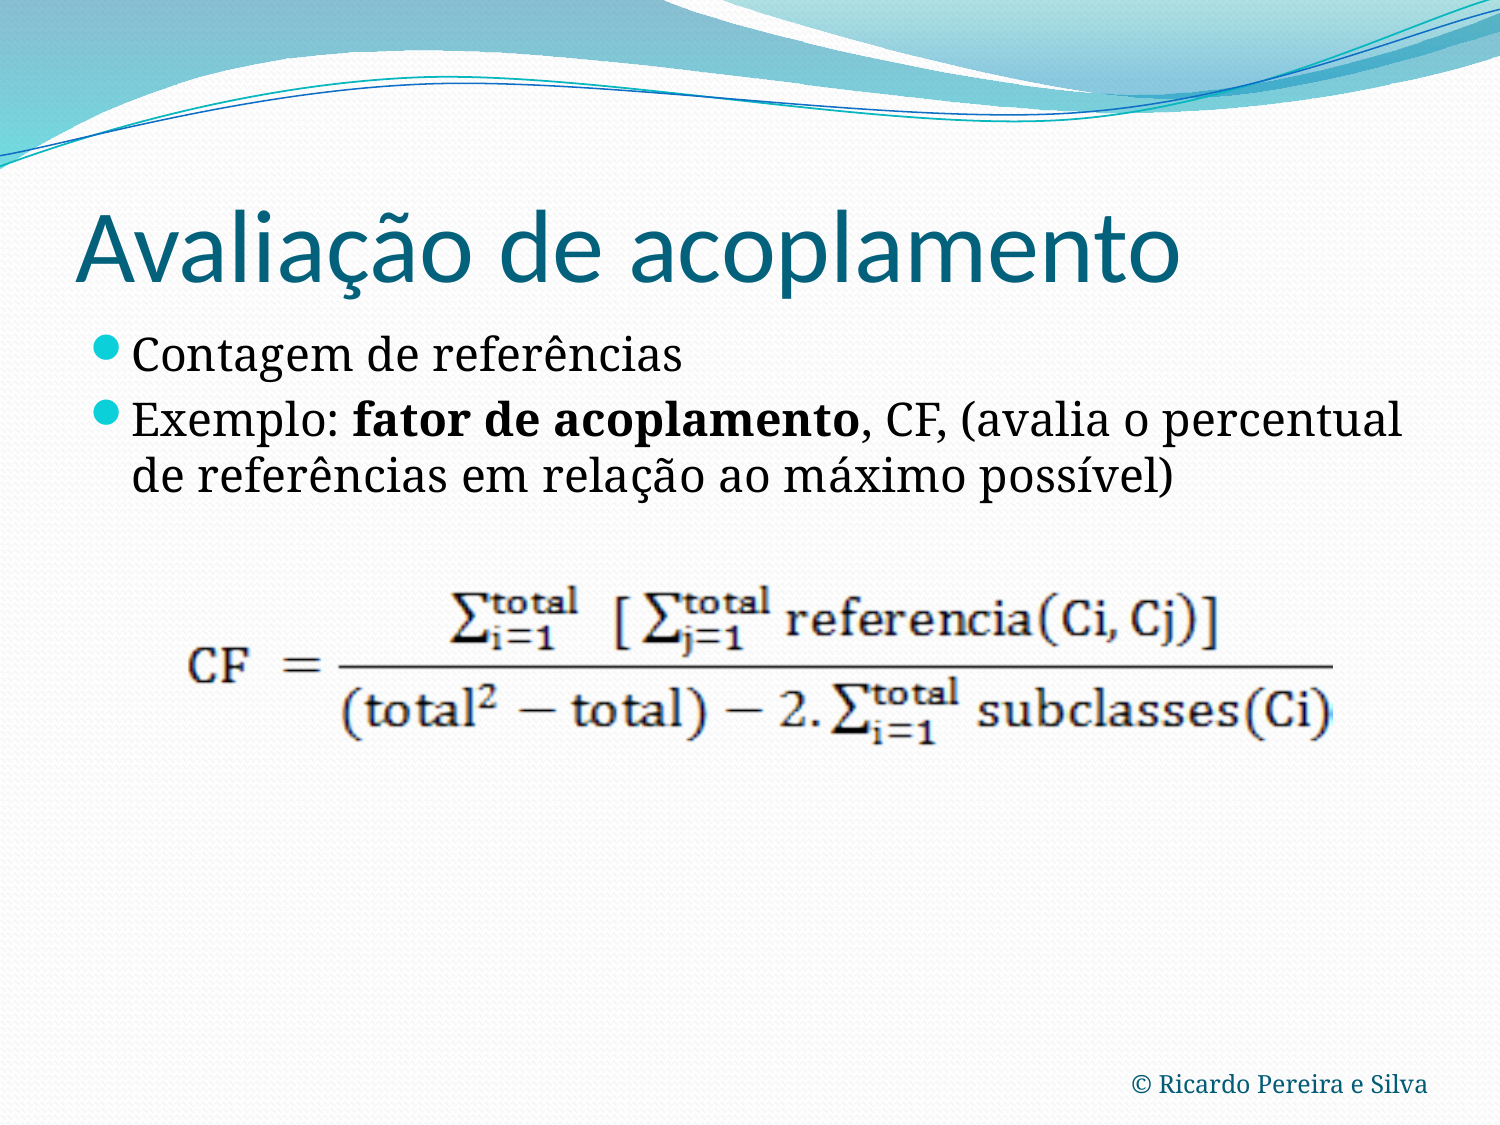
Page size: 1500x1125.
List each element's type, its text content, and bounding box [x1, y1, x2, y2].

title Avaliação de acoplamento [75, 115, 1425, 303]
footer © Ricardo Pereira e Silva [1101, 1042, 1429, 1103]
text_box [0, 0, 1500, 75]
picture [187, 550, 1333, 751]
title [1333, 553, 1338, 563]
list Contagem de referências Exemplo: fator de acoplamento, CF, (avalia o percentual de referências em relação ao máximo possível) [75, 317, 1425, 563]
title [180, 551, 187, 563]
